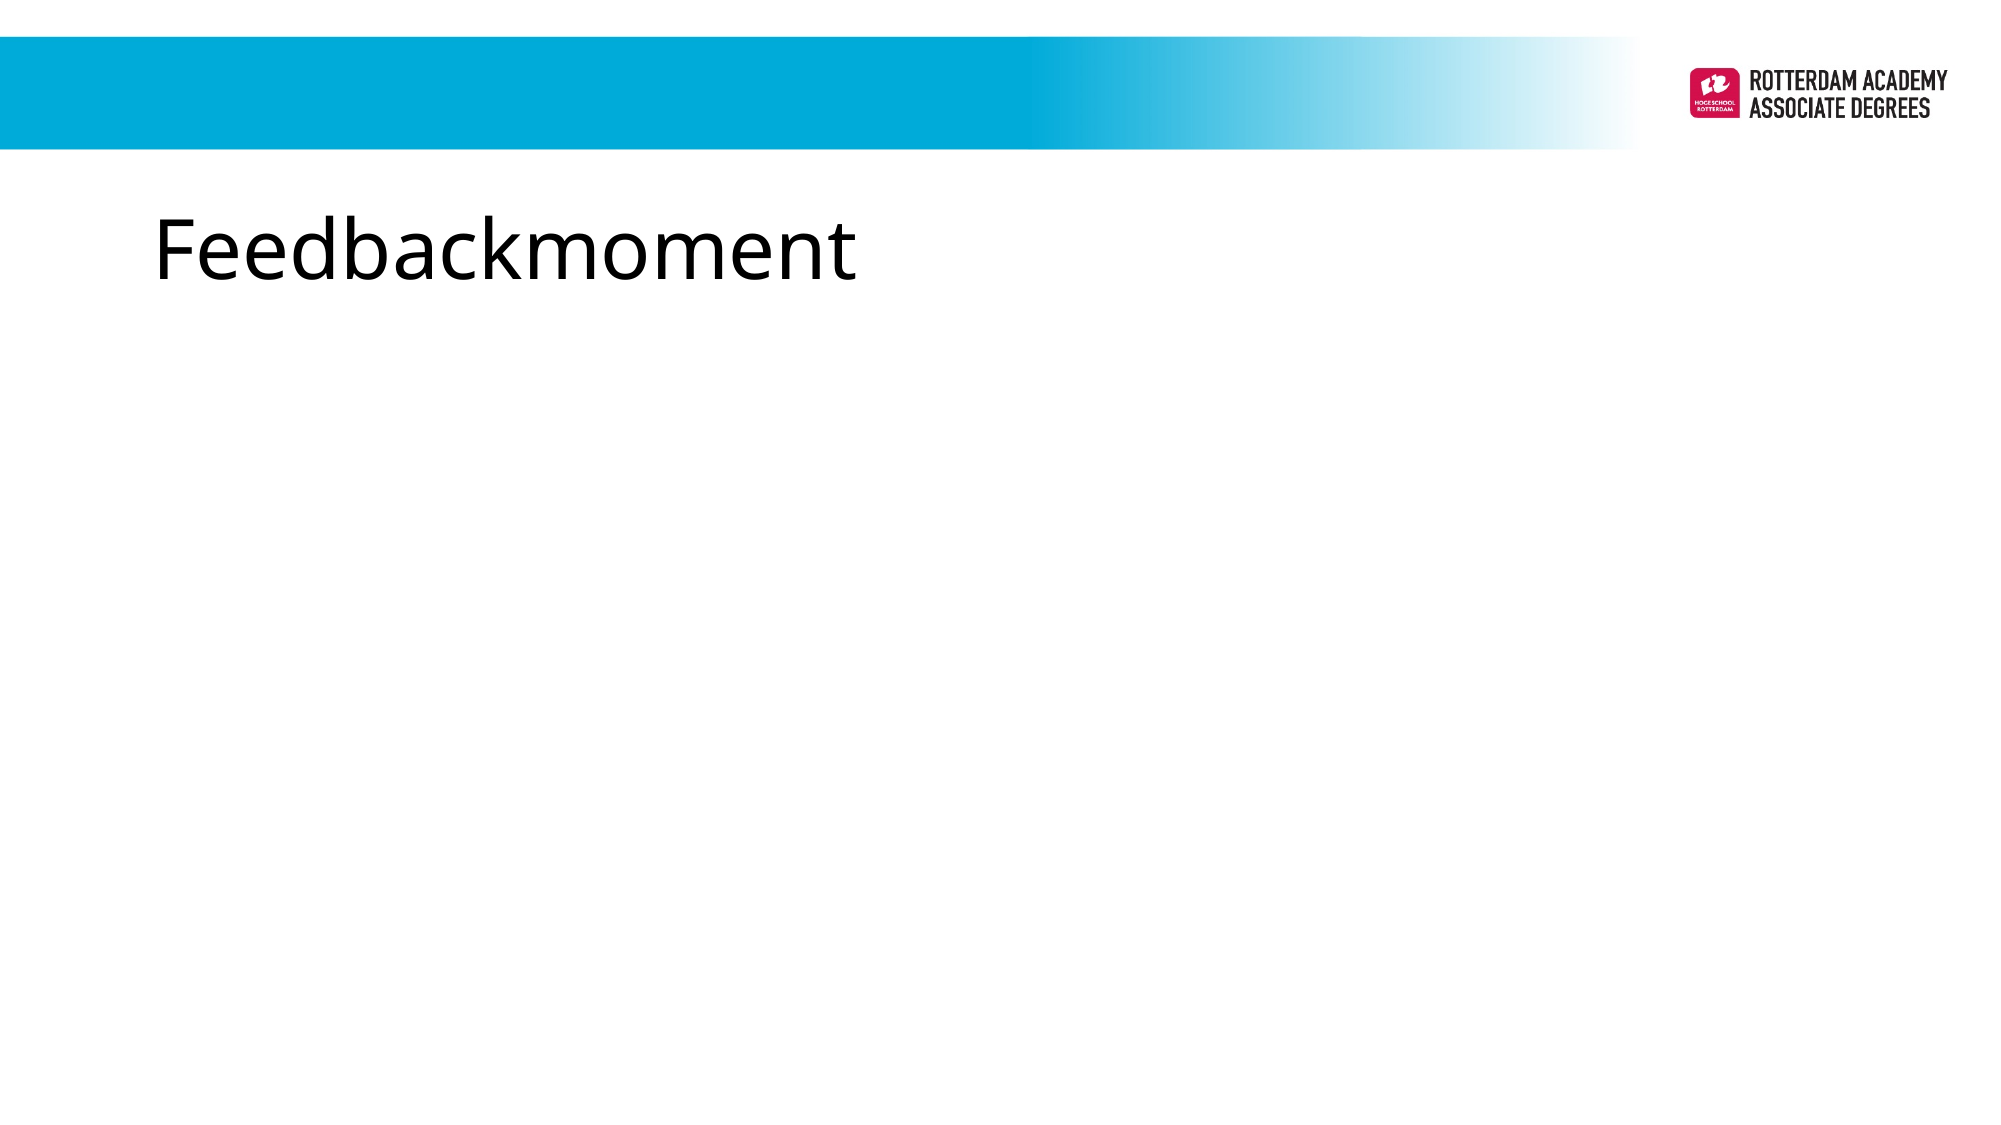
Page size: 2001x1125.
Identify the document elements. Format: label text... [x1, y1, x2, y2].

title Feedbackmoment [137, 175, 1863, 329]
picture [0, 0, 2000, 184]
